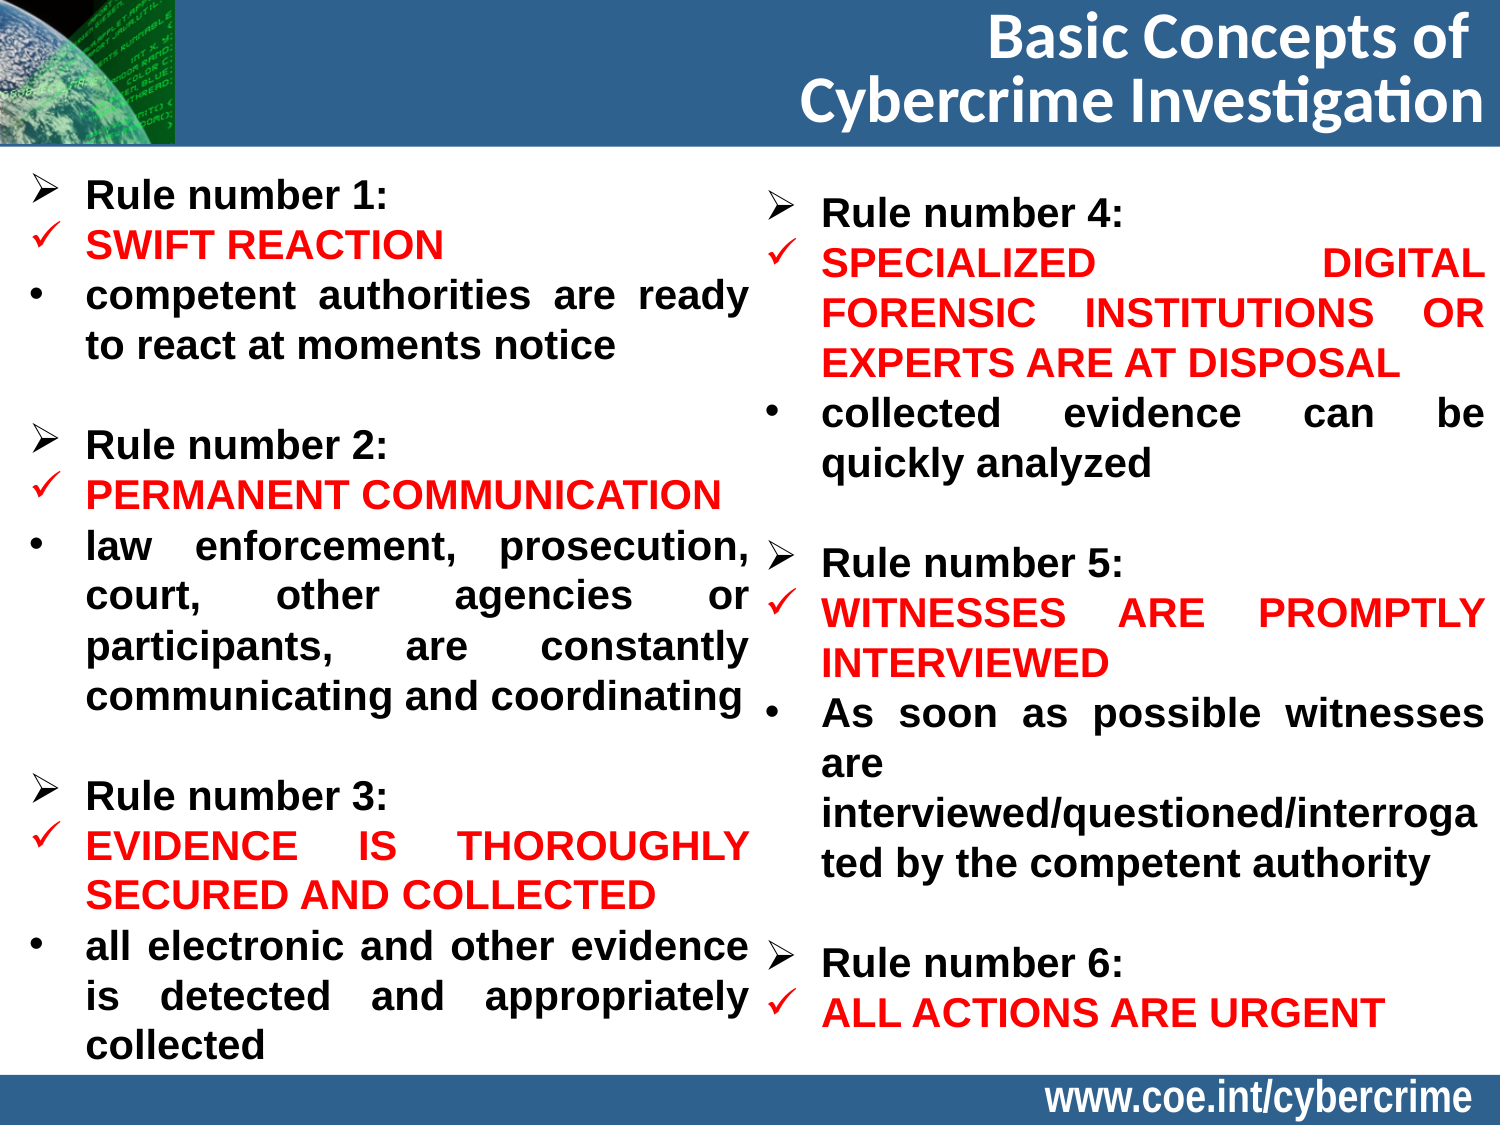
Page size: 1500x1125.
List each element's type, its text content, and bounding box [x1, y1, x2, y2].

picture [0, 0, 175, 144]
text_box www.coe.int/cybercrime [1030, 1059, 1500, 1125]
text_box Rule number 4: SPECIALIZED DIGITAL FORENSIC INSTITUTIONS OR EXPERTS ARE AT DISPOSAL collected evidence can be quickly analyzed Rule number 5: WITNESSES ARE PROMPTLY INTERVIEWED As soon as possible witnesses are interviewed/questioned/interrogated by the competent authority Rule number 6: ALL ACTIONS ARE URGENT [749, 178, 1500, 1044]
text_box Basic Concepts of Cybercrime Investigation [177, 0, 1500, 149]
text_box Rule number 1: SWIFT REACTION competent authorities are ready to react at moments notice Rule number 2: PERMANENT COMMUNICATION law enforcement, prosecution, court, other agencies or participants, are constantly communicating and coordinating Rule number 3: EVIDENCE IS THOROUGHLY SECURED AND COLLECTED all electronic and other evidence is detected and appropriately collected [14, 160, 765, 1076]
text_box [0, 1073, 1030, 1125]
